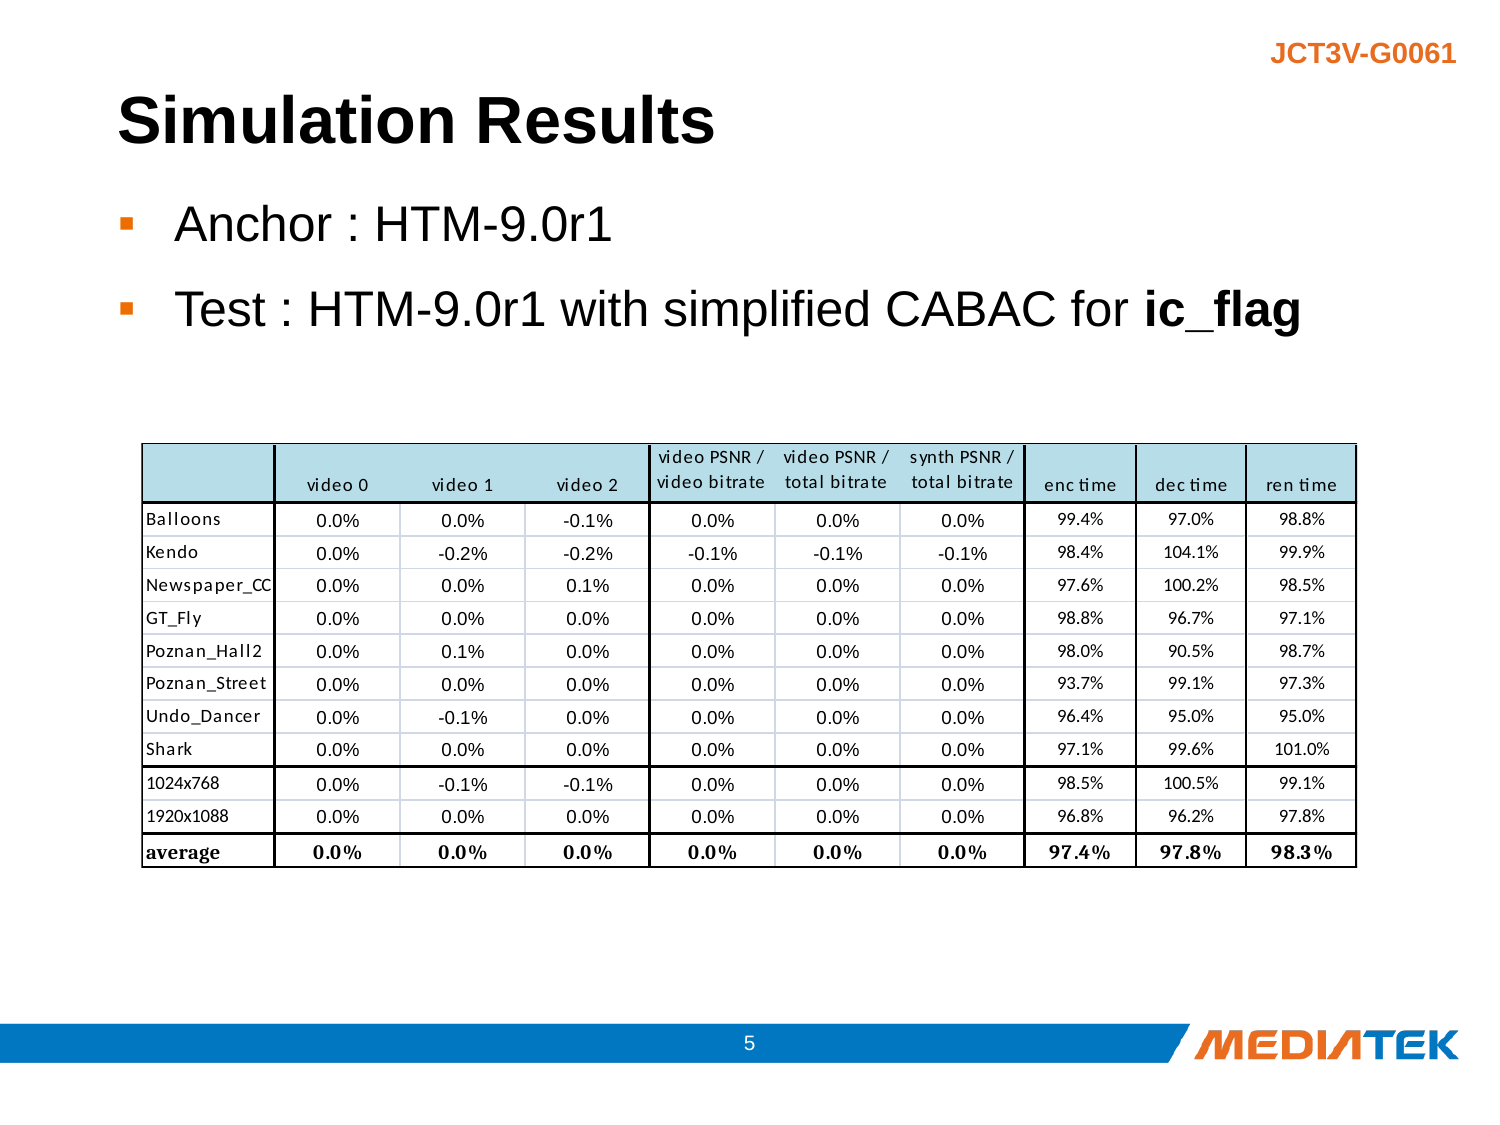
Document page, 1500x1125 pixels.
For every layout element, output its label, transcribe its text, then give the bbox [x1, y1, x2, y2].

picture [141, 442, 1359, 870]
picture [0, 1023, 711, 1063]
title Simulation Results [101, 62, 1425, 172]
list Anchor : HTM-9.0r1 Test : HTM-9.0r1 with simplified CABAC for ic_flag [102, 184, 1425, 998]
picture [789, 1023, 1459, 1063]
slide_number 4 [711, 1022, 789, 1090]
